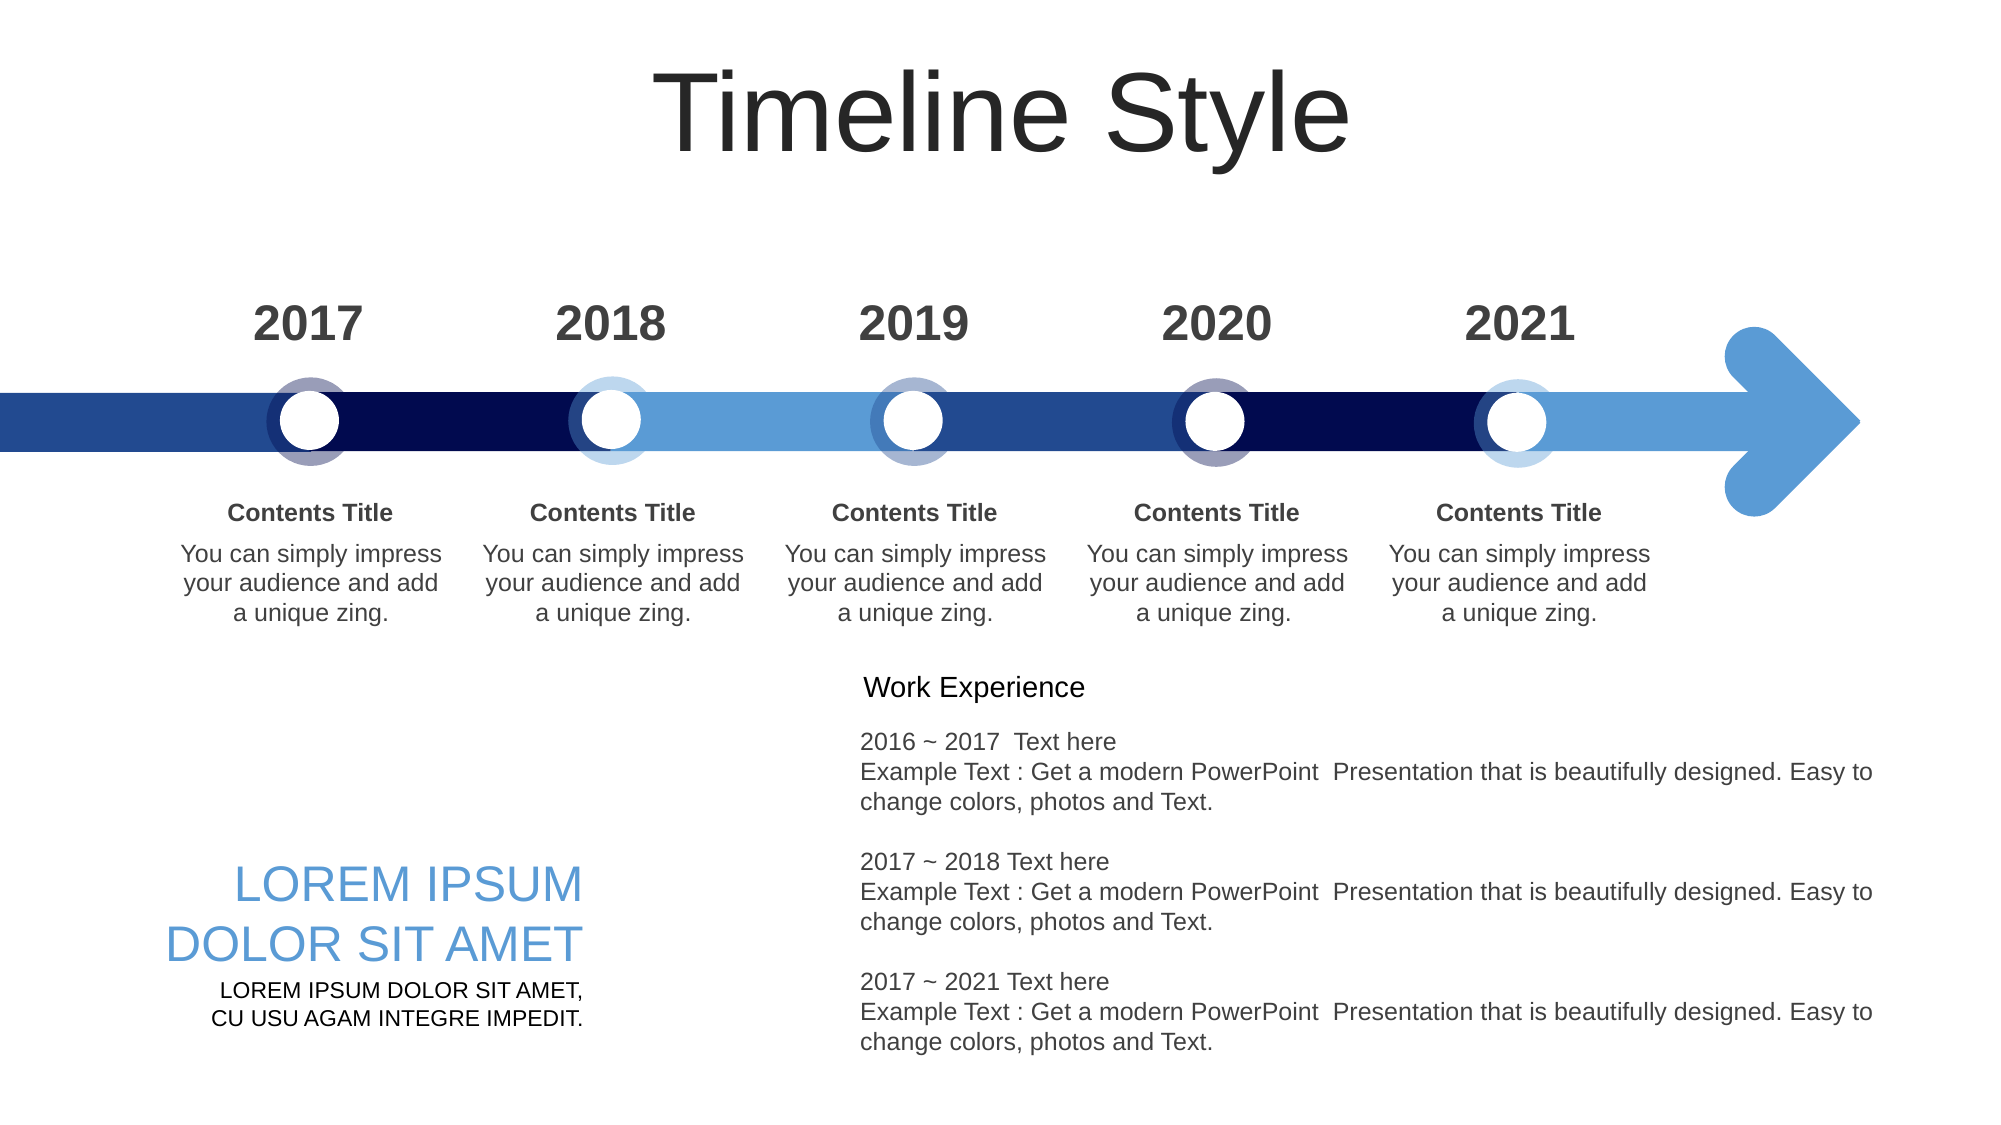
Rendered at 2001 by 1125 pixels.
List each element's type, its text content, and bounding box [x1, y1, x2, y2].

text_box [462, 489, 764, 636]
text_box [1066, 489, 1368, 636]
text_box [764, 489, 1066, 636]
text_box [266, 377, 355, 466]
text_box 2019 [803, 283, 1025, 358]
text_box 2016 ~ 2017 Text here Example Text : Get a modern PowerPoint Presentation that is beautifully designed. Easy to change colors, photos and Text. 2017 ~ 2018 Text here Example Text : Get a modern PowerPoint Presentation that is beautifully designed. Easy to change colors, photos and Text. 2017 ~ 2021 Text here Example Text : Get a modern PowerPoint Presentation that is beautifully designed. Easy to change colors, photos and Text. [845, 718, 1915, 1063]
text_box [568, 376, 657, 465]
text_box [870, 377, 959, 466]
text_box 2017 [199, 283, 418, 358]
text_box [1473, 379, 1563, 468]
text_box [0, 392, 266, 453]
text_box 2021 [1409, 283, 1632, 358]
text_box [1368, 489, 1670, 636]
text_box 2020 [1106, 283, 1329, 358]
list Timeline Style [53, 55, 1952, 175]
text_box [1261, 391, 1473, 452]
text_box [959, 391, 1171, 452]
text_box Work Experience [848, 660, 1913, 711]
text_box [355, 391, 568, 452]
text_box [1171, 378, 1261, 467]
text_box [111, 842, 599, 1039]
text_box [1563, 391, 1775, 452]
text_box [160, 489, 462, 636]
text_box [657, 391, 870, 452]
text_box [1723, 325, 1862, 518]
text_box 2018 [499, 283, 722, 358]
